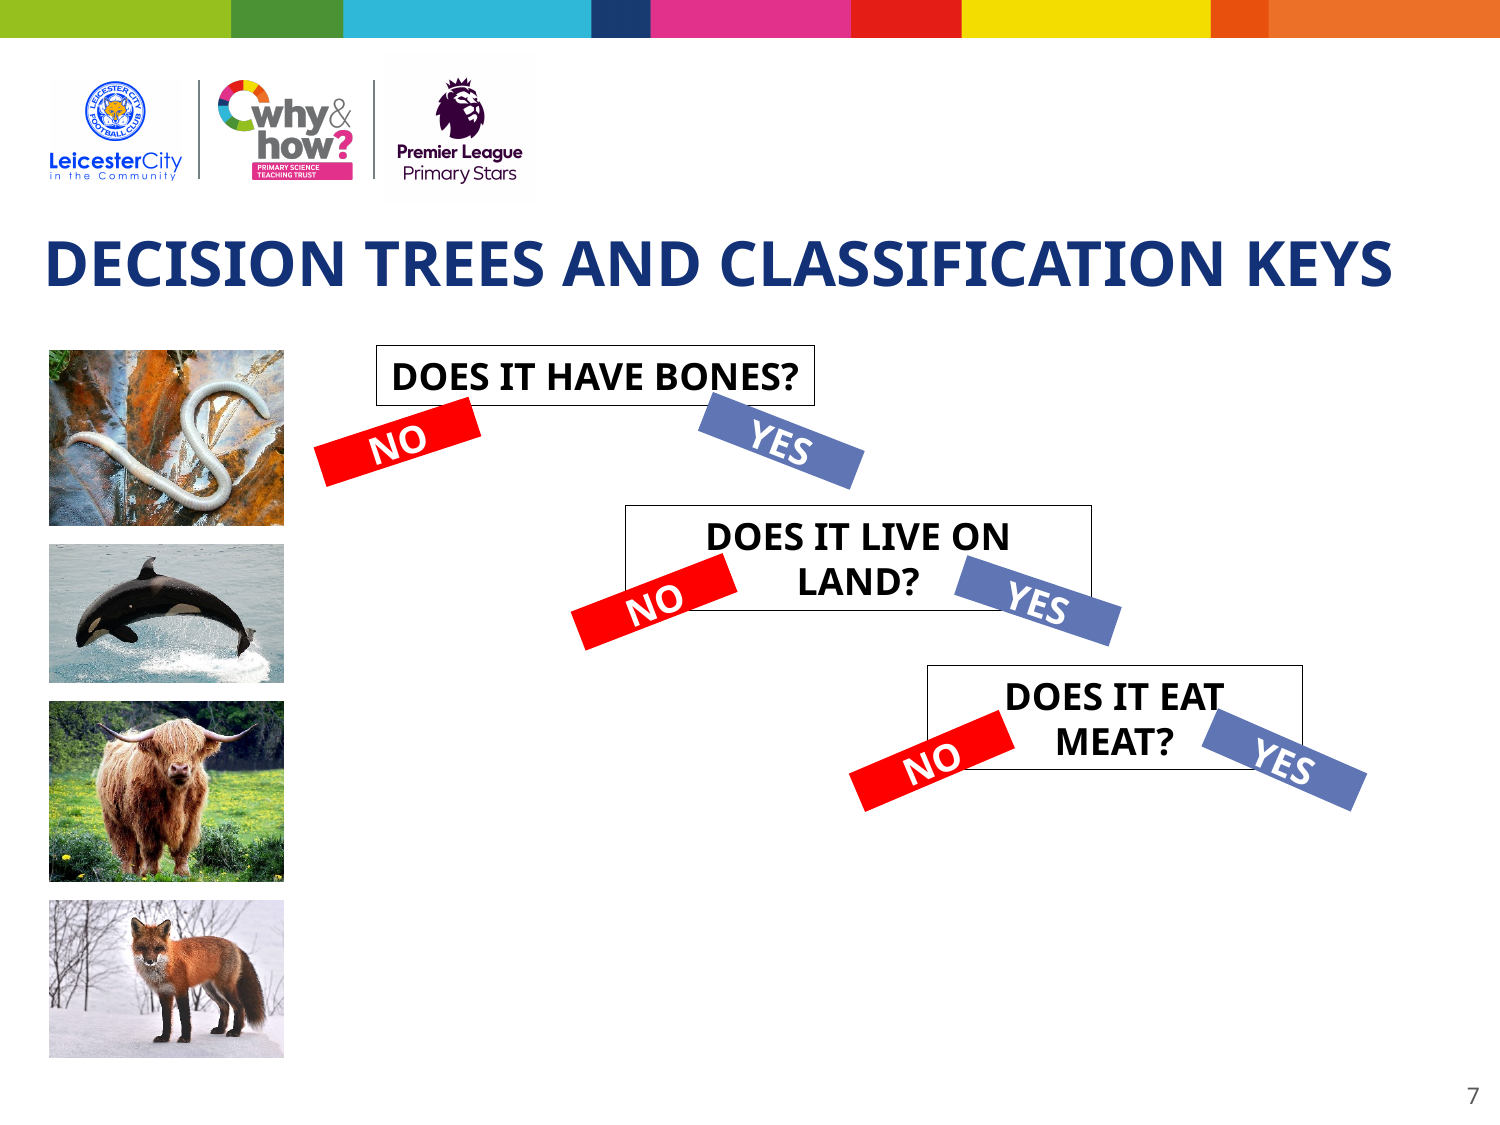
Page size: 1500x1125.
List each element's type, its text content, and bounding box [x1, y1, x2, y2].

picture [384, 53, 536, 204]
picture [50, 80, 182, 181]
picture [218, 80, 353, 180]
text_box DOES IT EAT MEAT? [927, 665, 1303, 770]
slide_number 7 [1395, 1067, 1488, 1125]
picture [0, 0, 1500, 38]
text_box YES [951, 553, 1124, 649]
text_box DOES IT LIVE ON LAND? [625, 505, 1092, 611]
text_box NO [311, 394, 484, 490]
picture [49, 701, 285, 882]
text_box YES [695, 389, 867, 492]
text_box YES [1199, 706, 1370, 814]
text_box DECISION TREES AND CLASSIFICATION KEYS [29, 216, 1500, 306]
picture [49, 349, 285, 526]
text_box DOES IT HAVE BONES? [376, 345, 815, 406]
picture [49, 544, 285, 683]
text_box NO [846, 707, 1018, 815]
picture [49, 900, 285, 1058]
text_box NO [568, 550, 740, 653]
